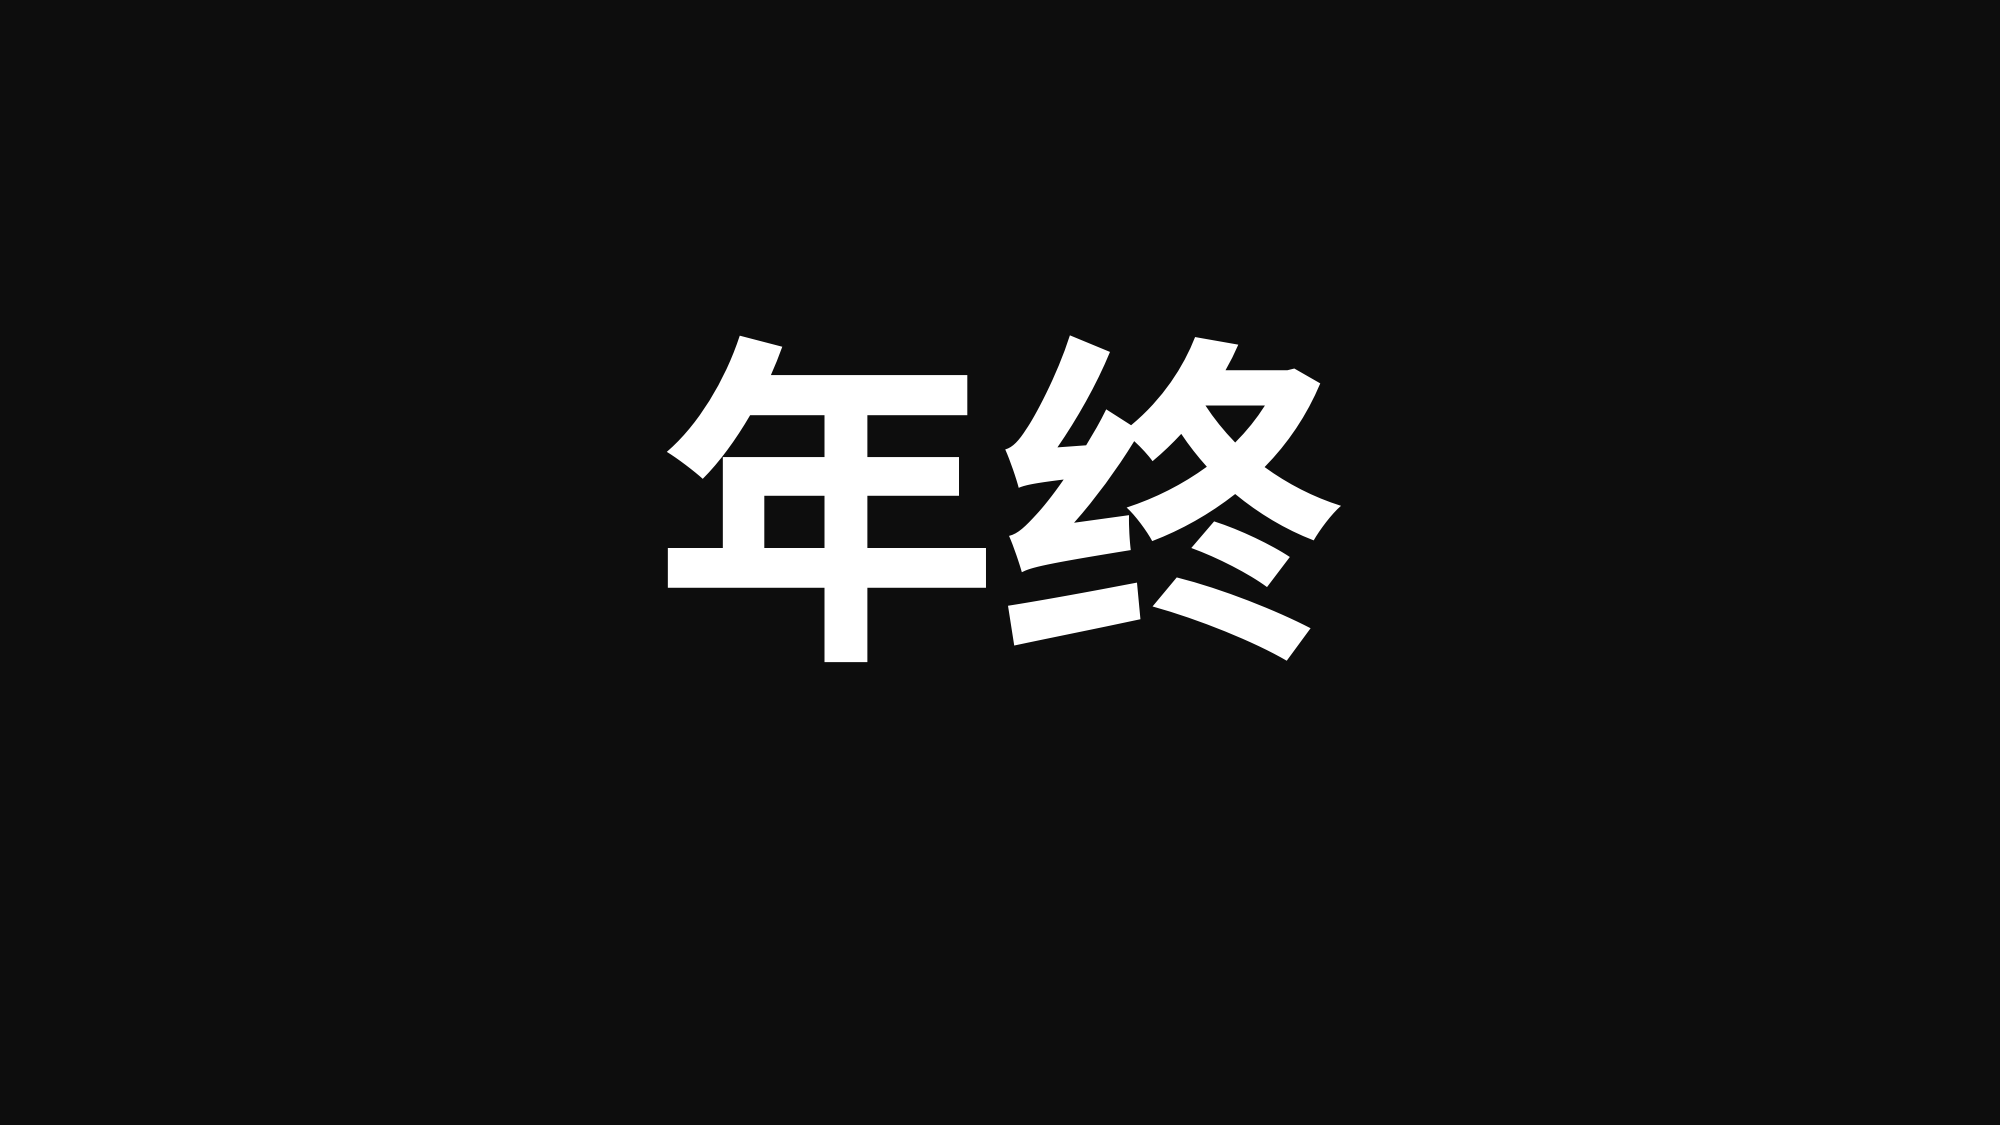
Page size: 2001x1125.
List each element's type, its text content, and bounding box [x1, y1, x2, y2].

text_box 年终 [639, 278, 1361, 709]
